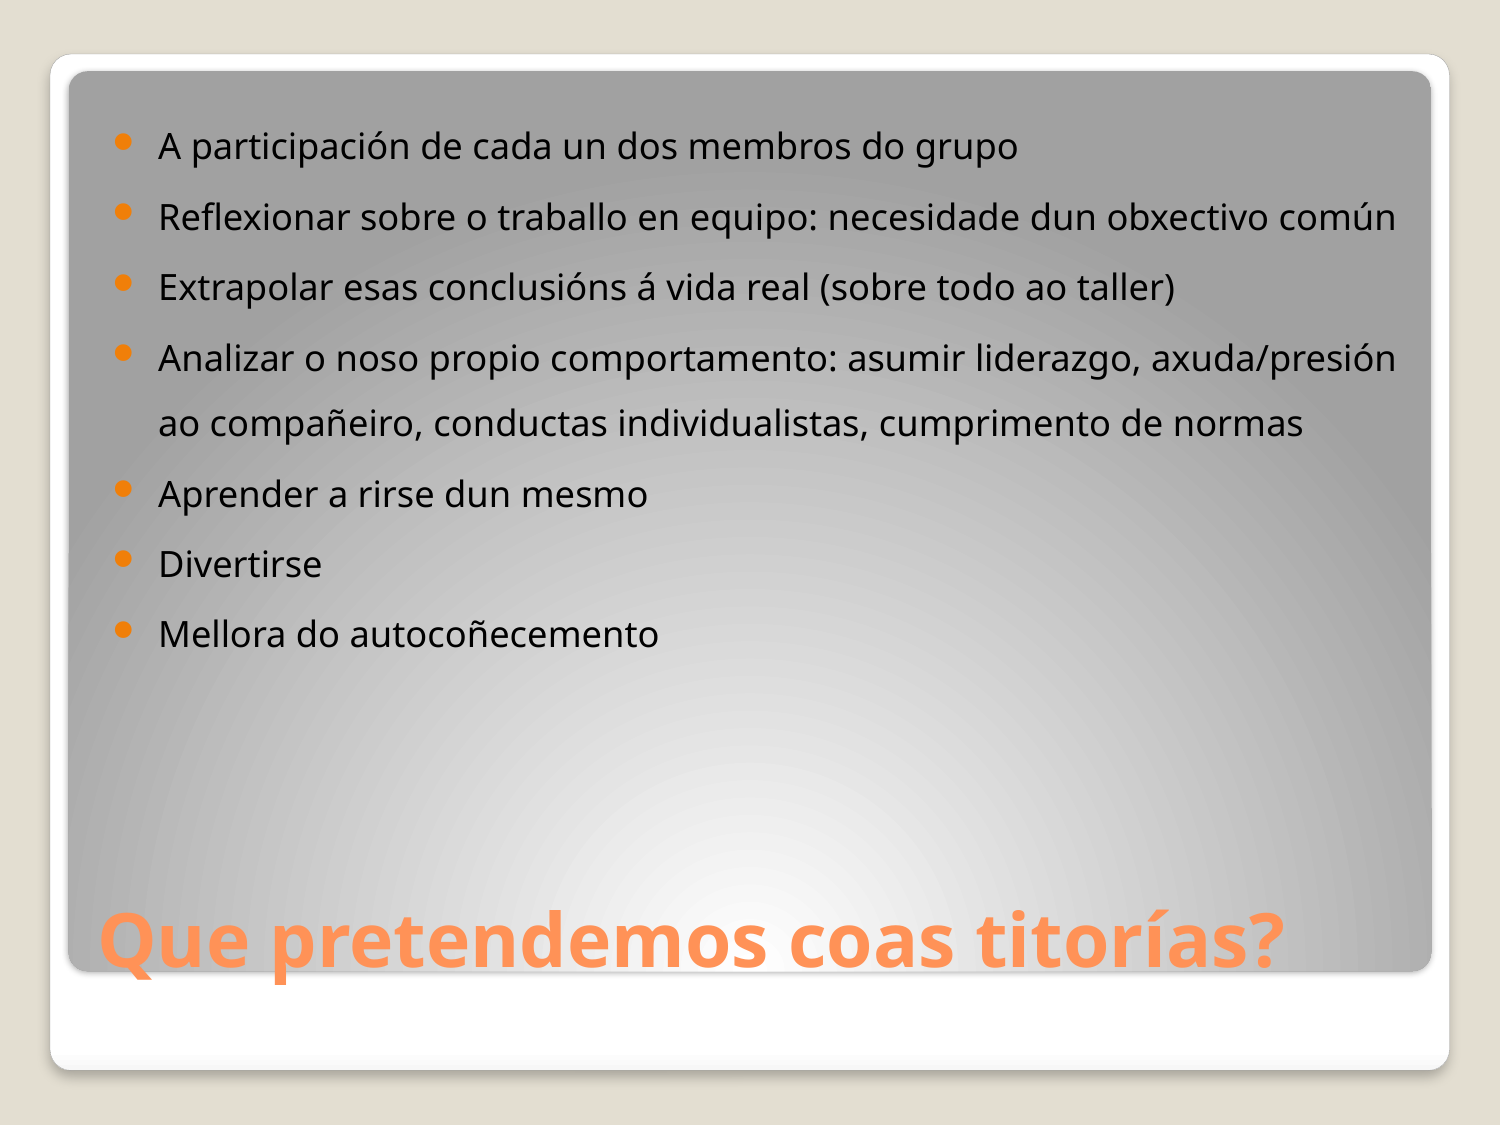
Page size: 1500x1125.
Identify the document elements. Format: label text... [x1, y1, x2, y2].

title Que pretendemos coas titorías? [82, 817, 1425, 990]
list A participación de cada un dos membros do grupo Reflexionar sobre o traballo en equipo: necesidade dun obxectivo común Extrapolar esas conclusións á vida real (sobre todo ao taller) Analizar o noso propio comportamento: asumir liderazgo, axuda/presión ao compañeiro, conductas individualistas, cumprimento de normas Aprender a rirse dun mesmo Divertirse Mellora do autocoñecemento [82, 86, 1425, 774]
